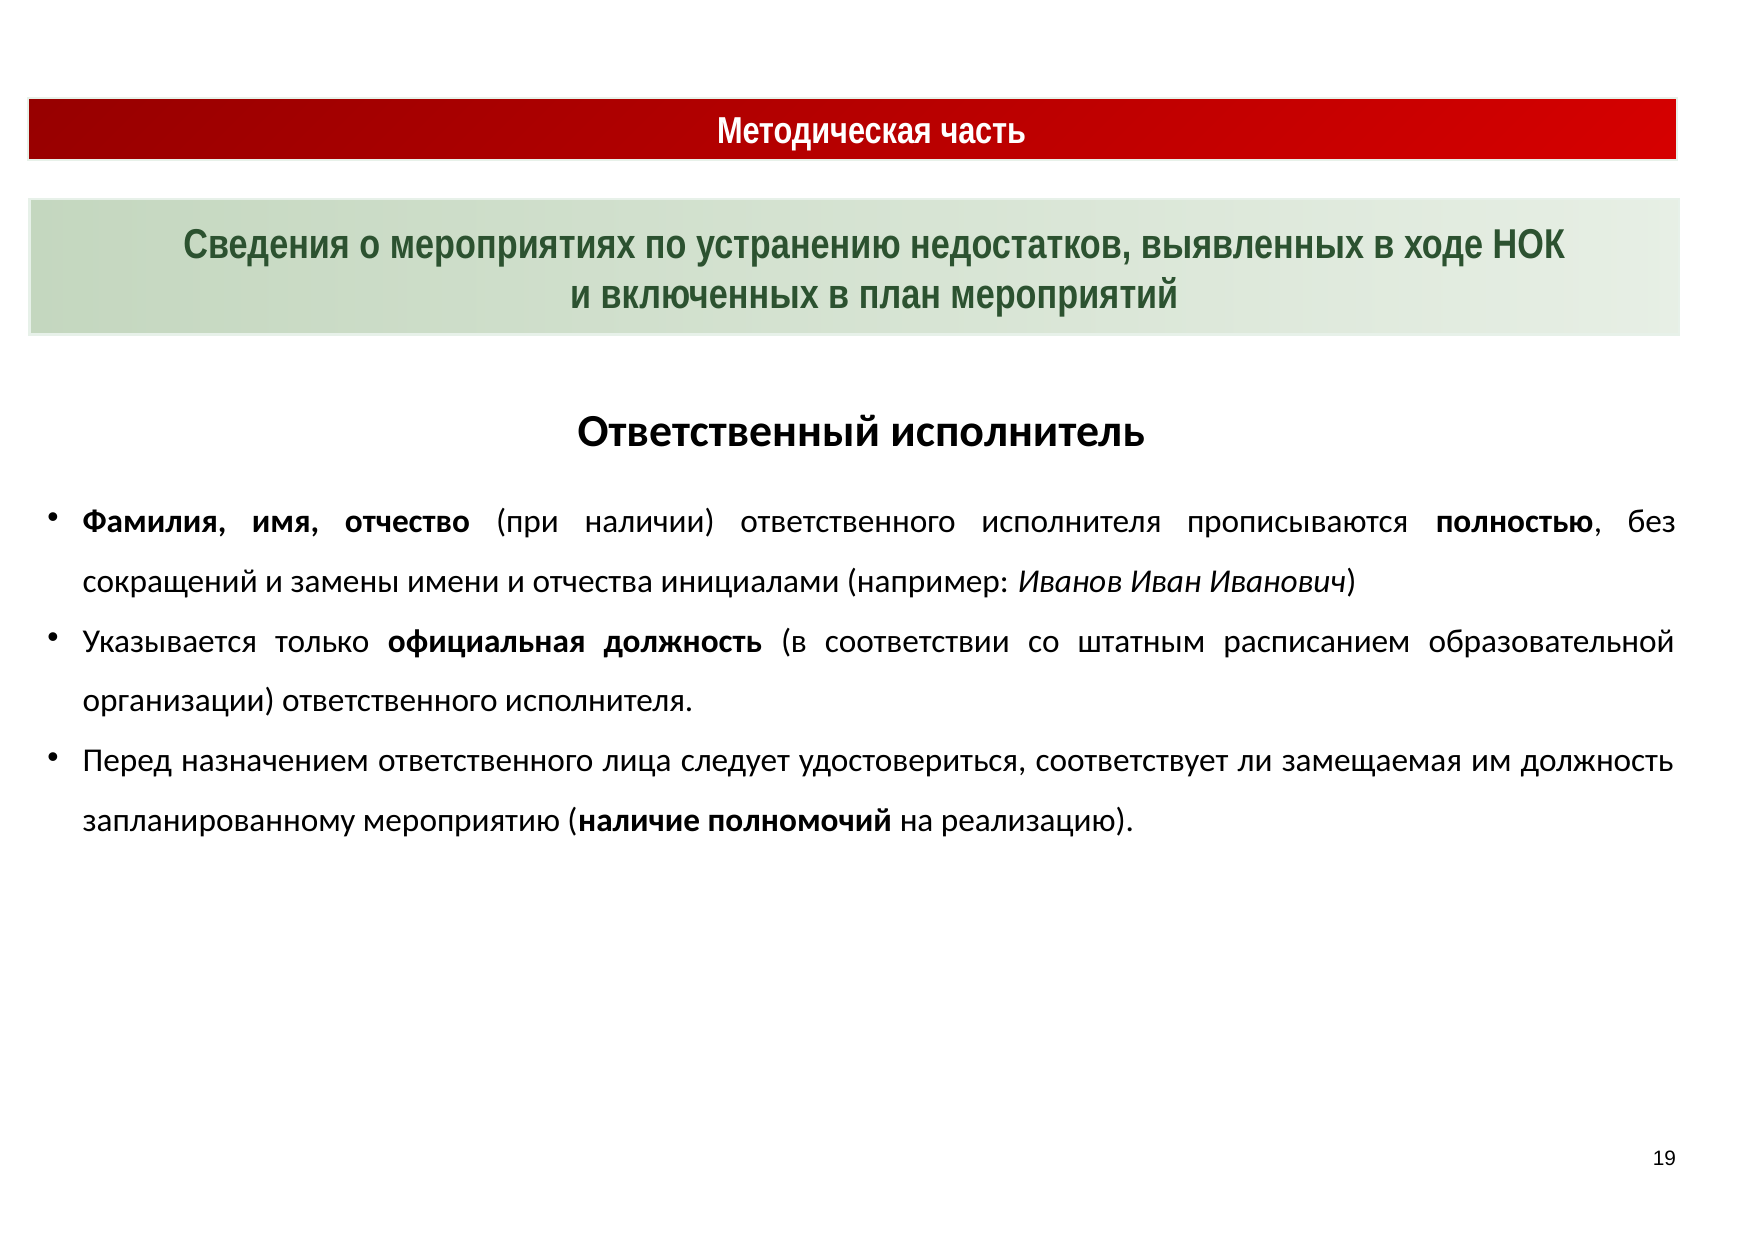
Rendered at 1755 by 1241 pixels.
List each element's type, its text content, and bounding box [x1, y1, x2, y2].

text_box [27, 98, 1678, 161]
text_box Ответственный исполнитель Фамилия, имя, отчество (при наличии) ответственного исполнителя прописываются полностью, без сокращений и замены имени и отчества инициалами (например: Иванов Иван Иванович) Указывается только официальная должность (в соответствии со штатным расписанием образовательной организации) ответственного исполнителя. Перед назначением ответственного лица следует удостовериться, соответствует ли замещаемая им должность запланированному мероприятию (наличие полномочий на реализацию). [32, 365, 1691, 1143]
text_box <номер> [1283, 1136, 1693, 1223]
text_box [29, 198, 1680, 335]
